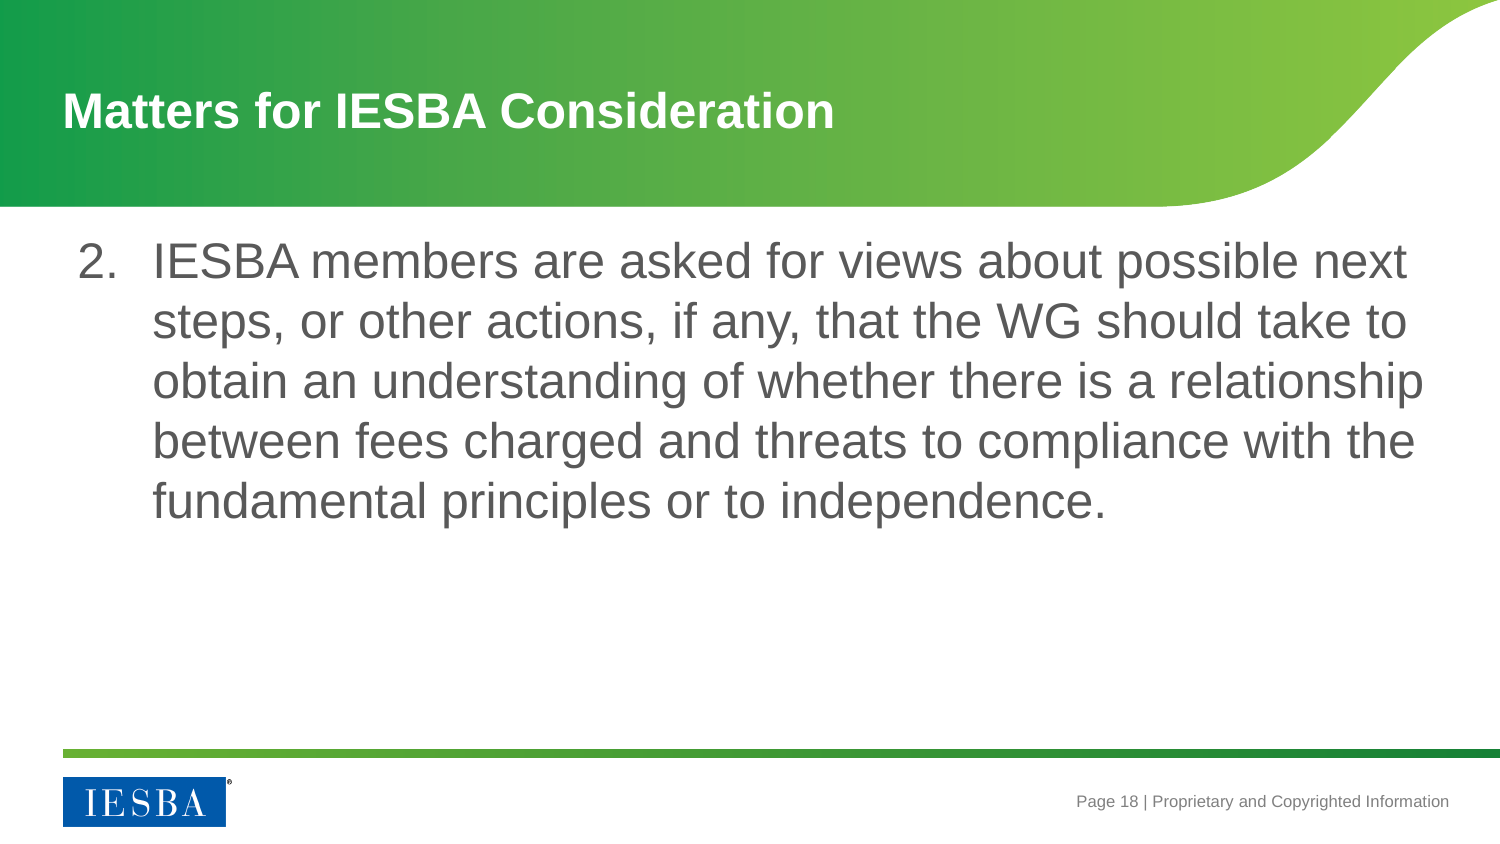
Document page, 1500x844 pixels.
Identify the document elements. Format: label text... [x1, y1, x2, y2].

picture [63, 777, 232, 827]
list IESBA members are asked for views about possible next steps, or other actions, if any, that the WG should take to obtain an understanding of whether there is a relationship between fees charged and threats to compliance with the fundamental principles or to independence. [62, 220, 1475, 724]
title Matters for IESBA Consideration [62, 75, 1300, 142]
picture [0, 0, 1500, 207]
